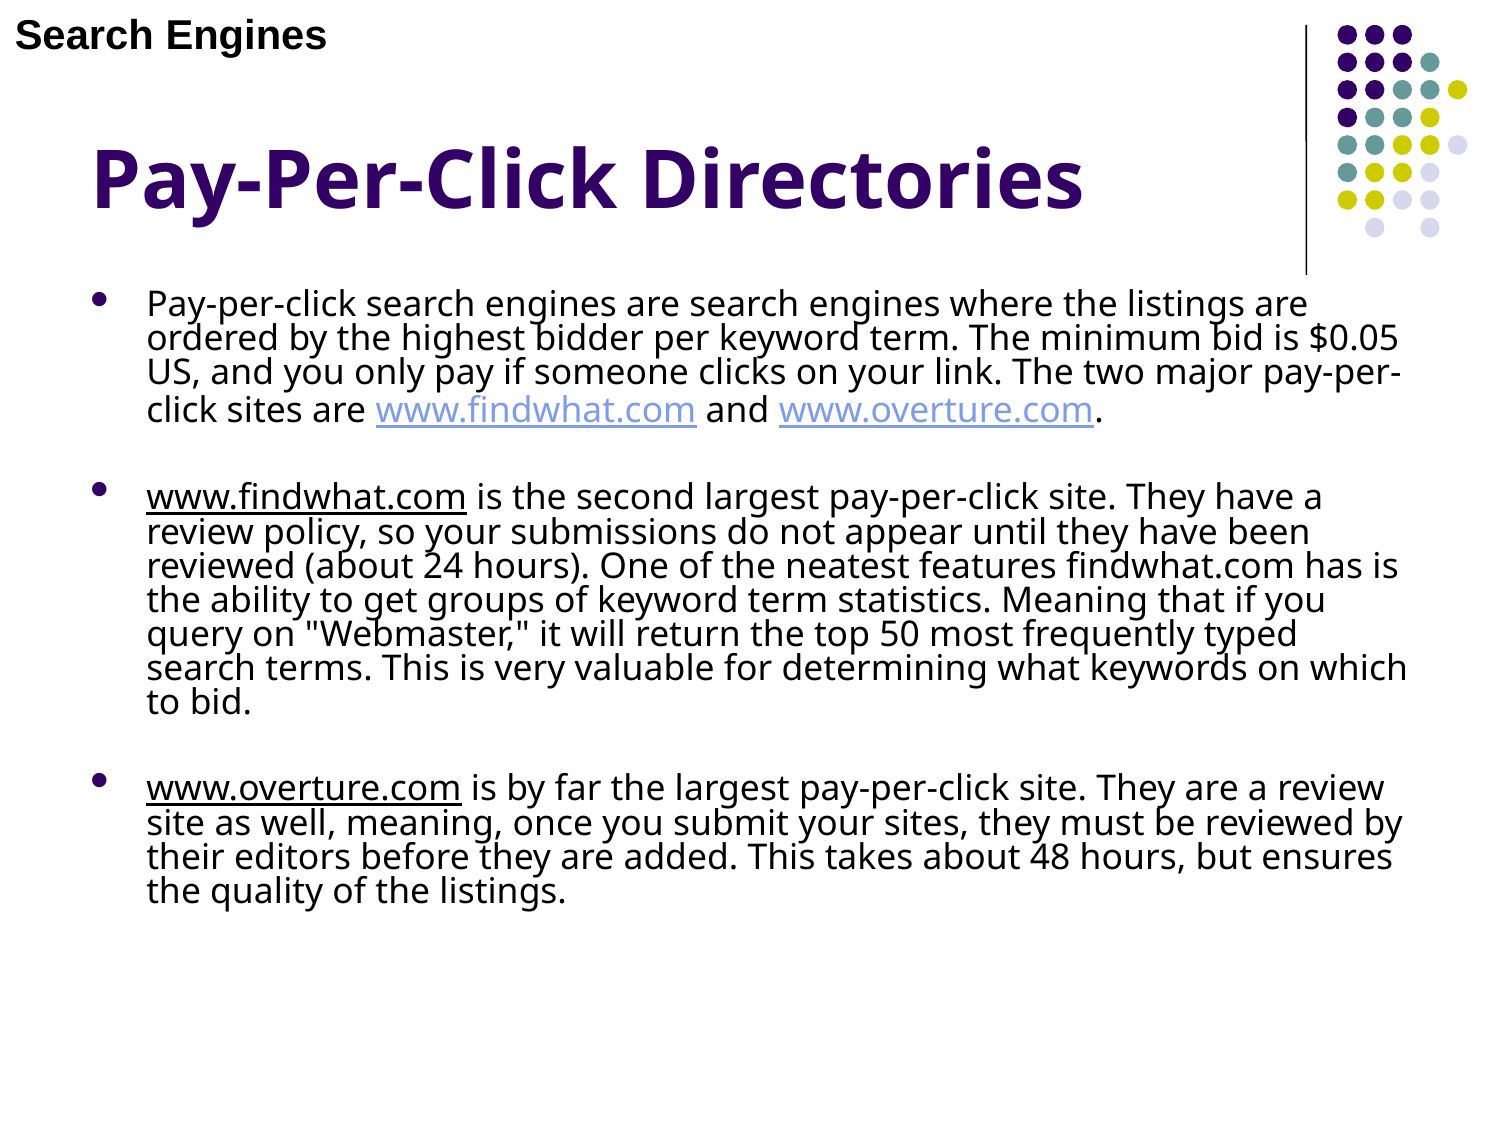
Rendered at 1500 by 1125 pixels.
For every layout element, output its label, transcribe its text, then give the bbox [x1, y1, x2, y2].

title Pay-Per-Click Directories [75, 20, 1313, 233]
text_box Search Engines [0, 0, 355, 65]
list Pay-per-click search engines are search engines where the listings are ordered by the highest bidder per keyword term. The minimum bid is $0.05 US, and you only pay if someone clicks on your link. The two major pay-per-click sites are www.findwhat.com and www.overture.com. www.findwhat.com is the second largest pay-per-click site. They have a review policy, so your submissions do not appear until they have been reviewed (about 24 hours). One of the neatest features findwhat.com has is the ability to get groups of keyword term statistics. Meaning that if you query on "Webmaster," it will return the top 50 most frequently typed search terms. This is very valuable for determining what keywords on which to bid. www.overture.com is by far the largest pay-per-click site. They are a review site as well, meaning, once you submit your sites, they must be reviewed by their editors before they are added. This takes about 48 hours, but ensures the quality of the listings. [75, 282, 1425, 1006]
